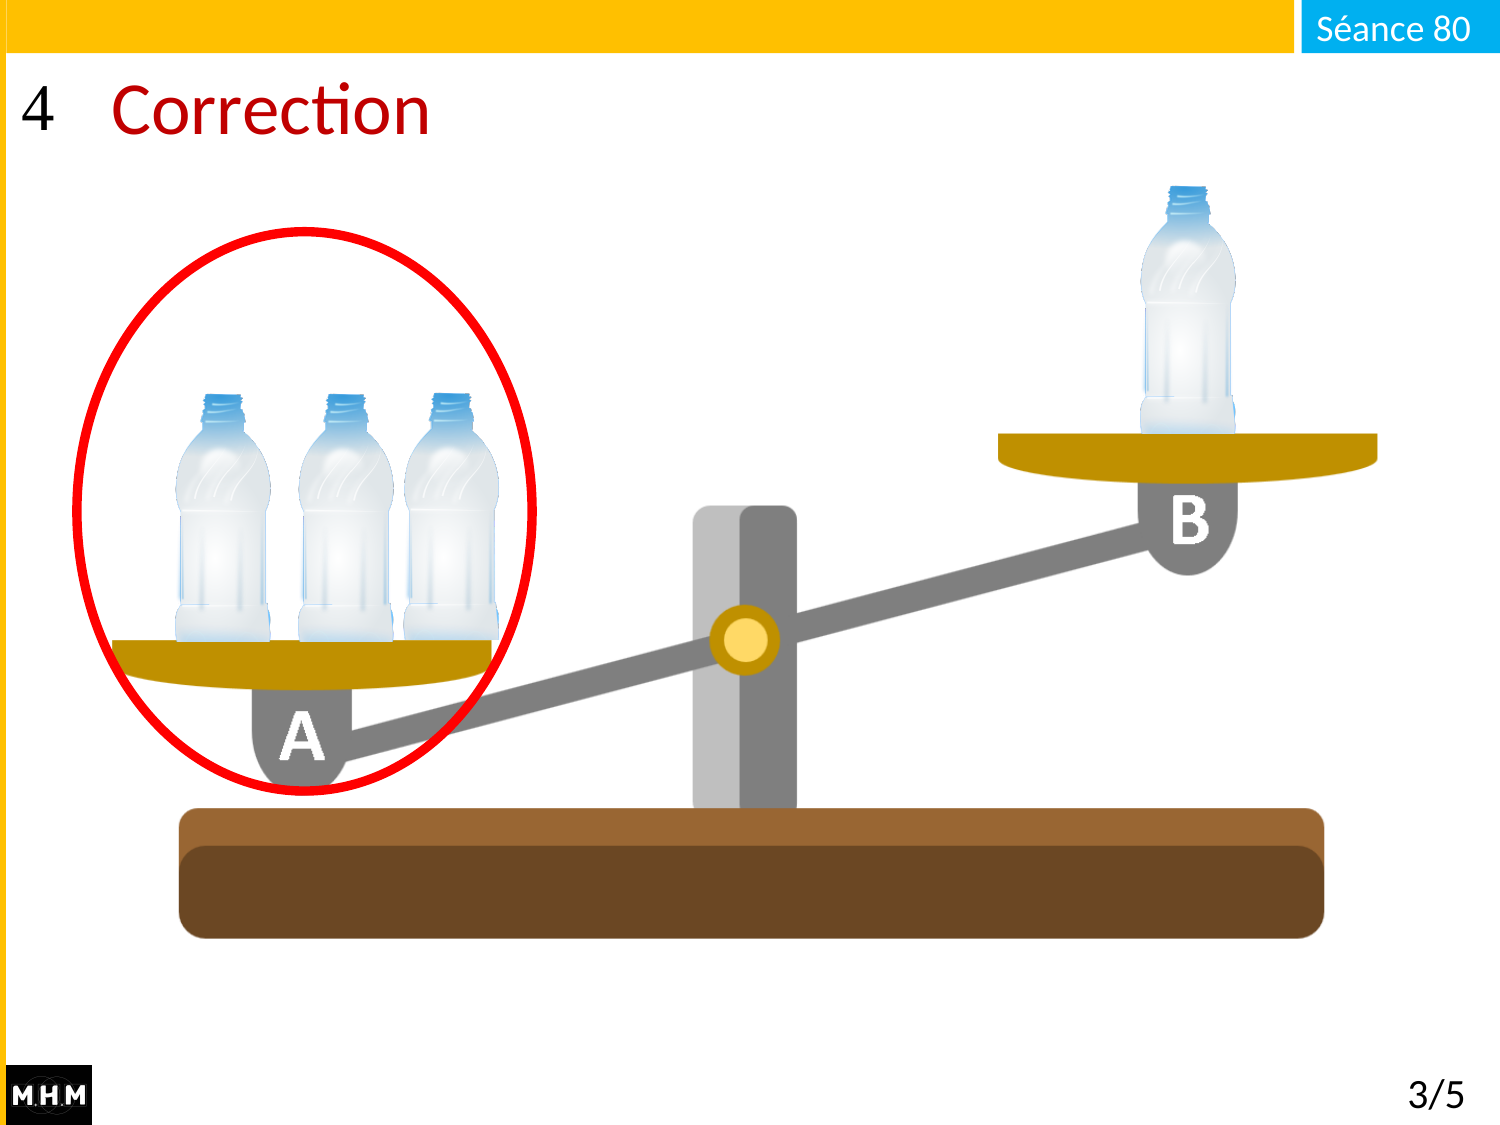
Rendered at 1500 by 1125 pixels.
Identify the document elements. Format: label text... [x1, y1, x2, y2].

list 3/5 [1373, 1064, 1500, 1125]
picture [6, 1065, 92, 1125]
text_box [102, 642, 109, 657]
text_box [102, 230, 506, 379]
title Correction [96, 60, 1391, 160]
picture [78, 171, 1391, 947]
